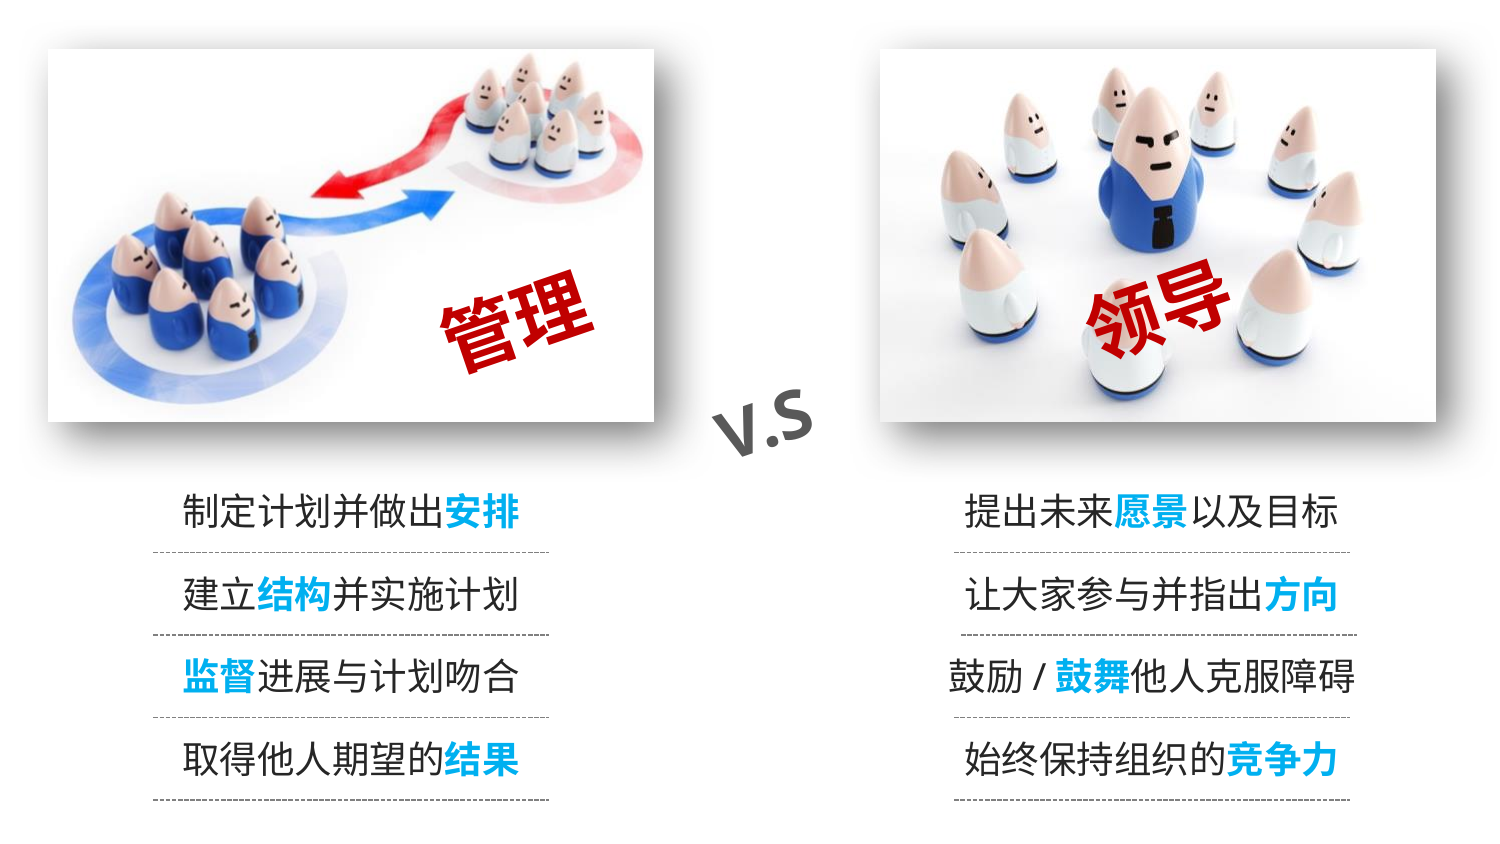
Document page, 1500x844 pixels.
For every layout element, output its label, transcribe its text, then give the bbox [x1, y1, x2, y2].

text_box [153, 480, 550, 801]
text_box V.S [642, 338, 882, 505]
picture [48, 49, 654, 423]
picture [868, 49, 1436, 423]
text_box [939, 480, 1365, 801]
